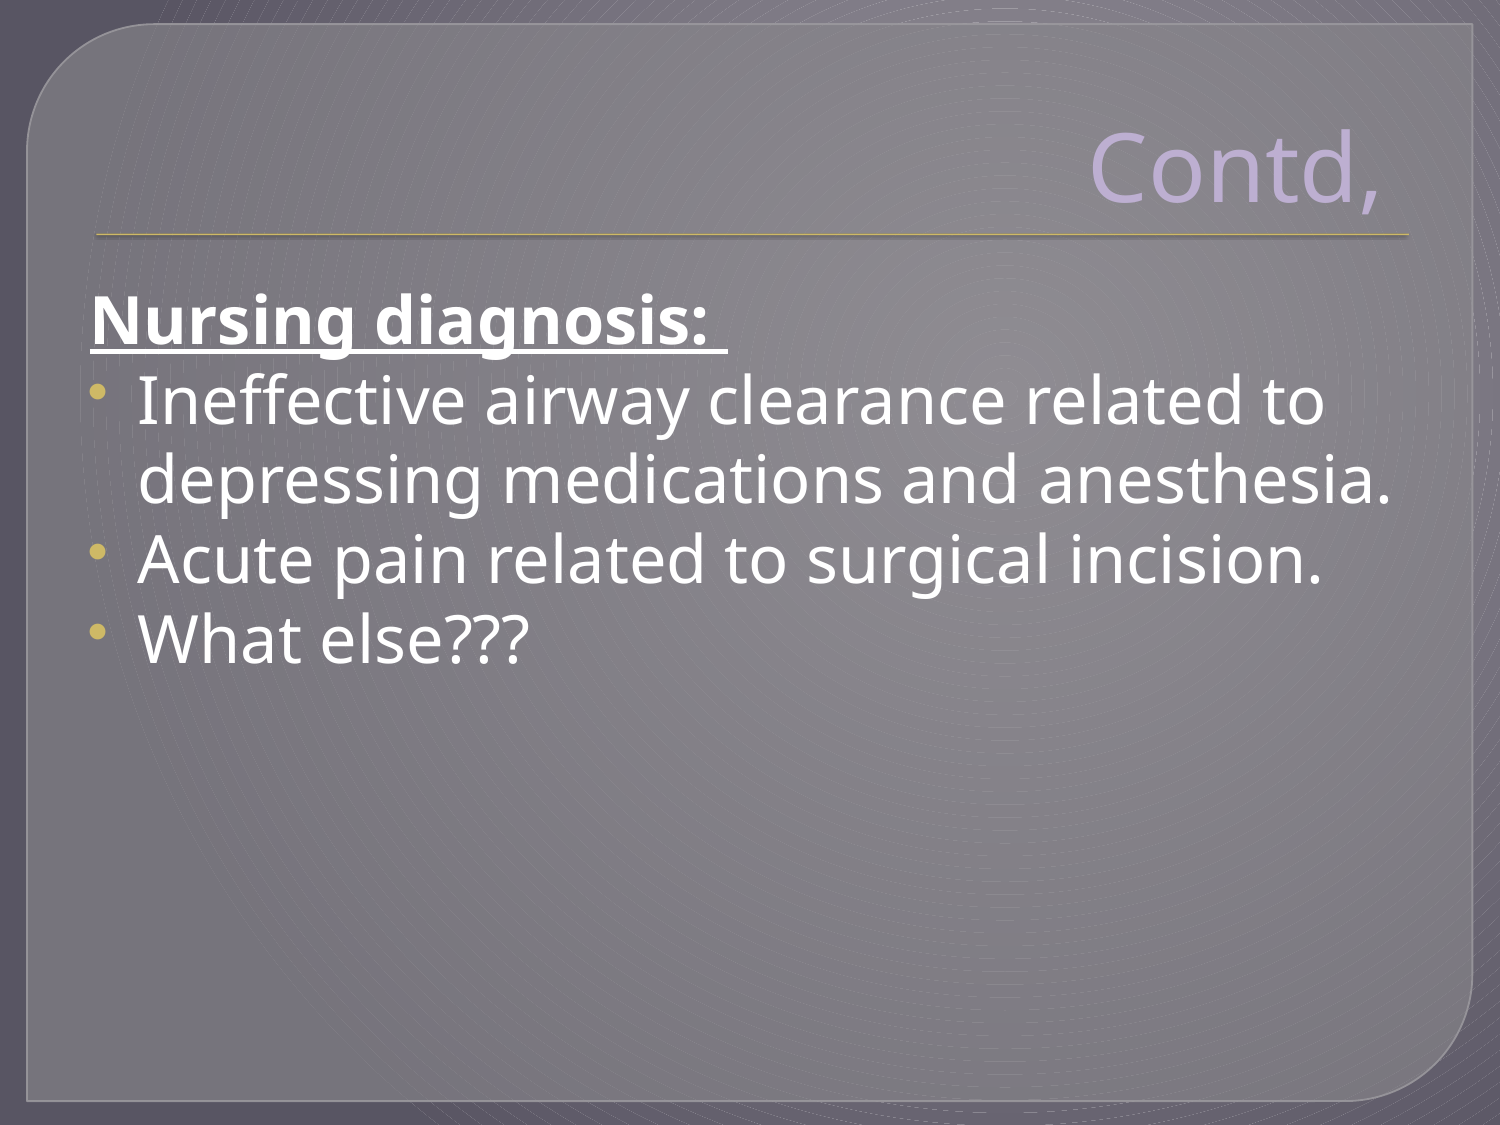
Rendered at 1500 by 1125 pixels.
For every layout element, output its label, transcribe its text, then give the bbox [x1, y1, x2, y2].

list Nursing diagnosis: Ineffective airway clearance related to depressing medications and anesthesia. Acute pain related to surgical incision. What else??? [75, 270, 1425, 1013]
title Contd, [75, 41, 1425, 230]
